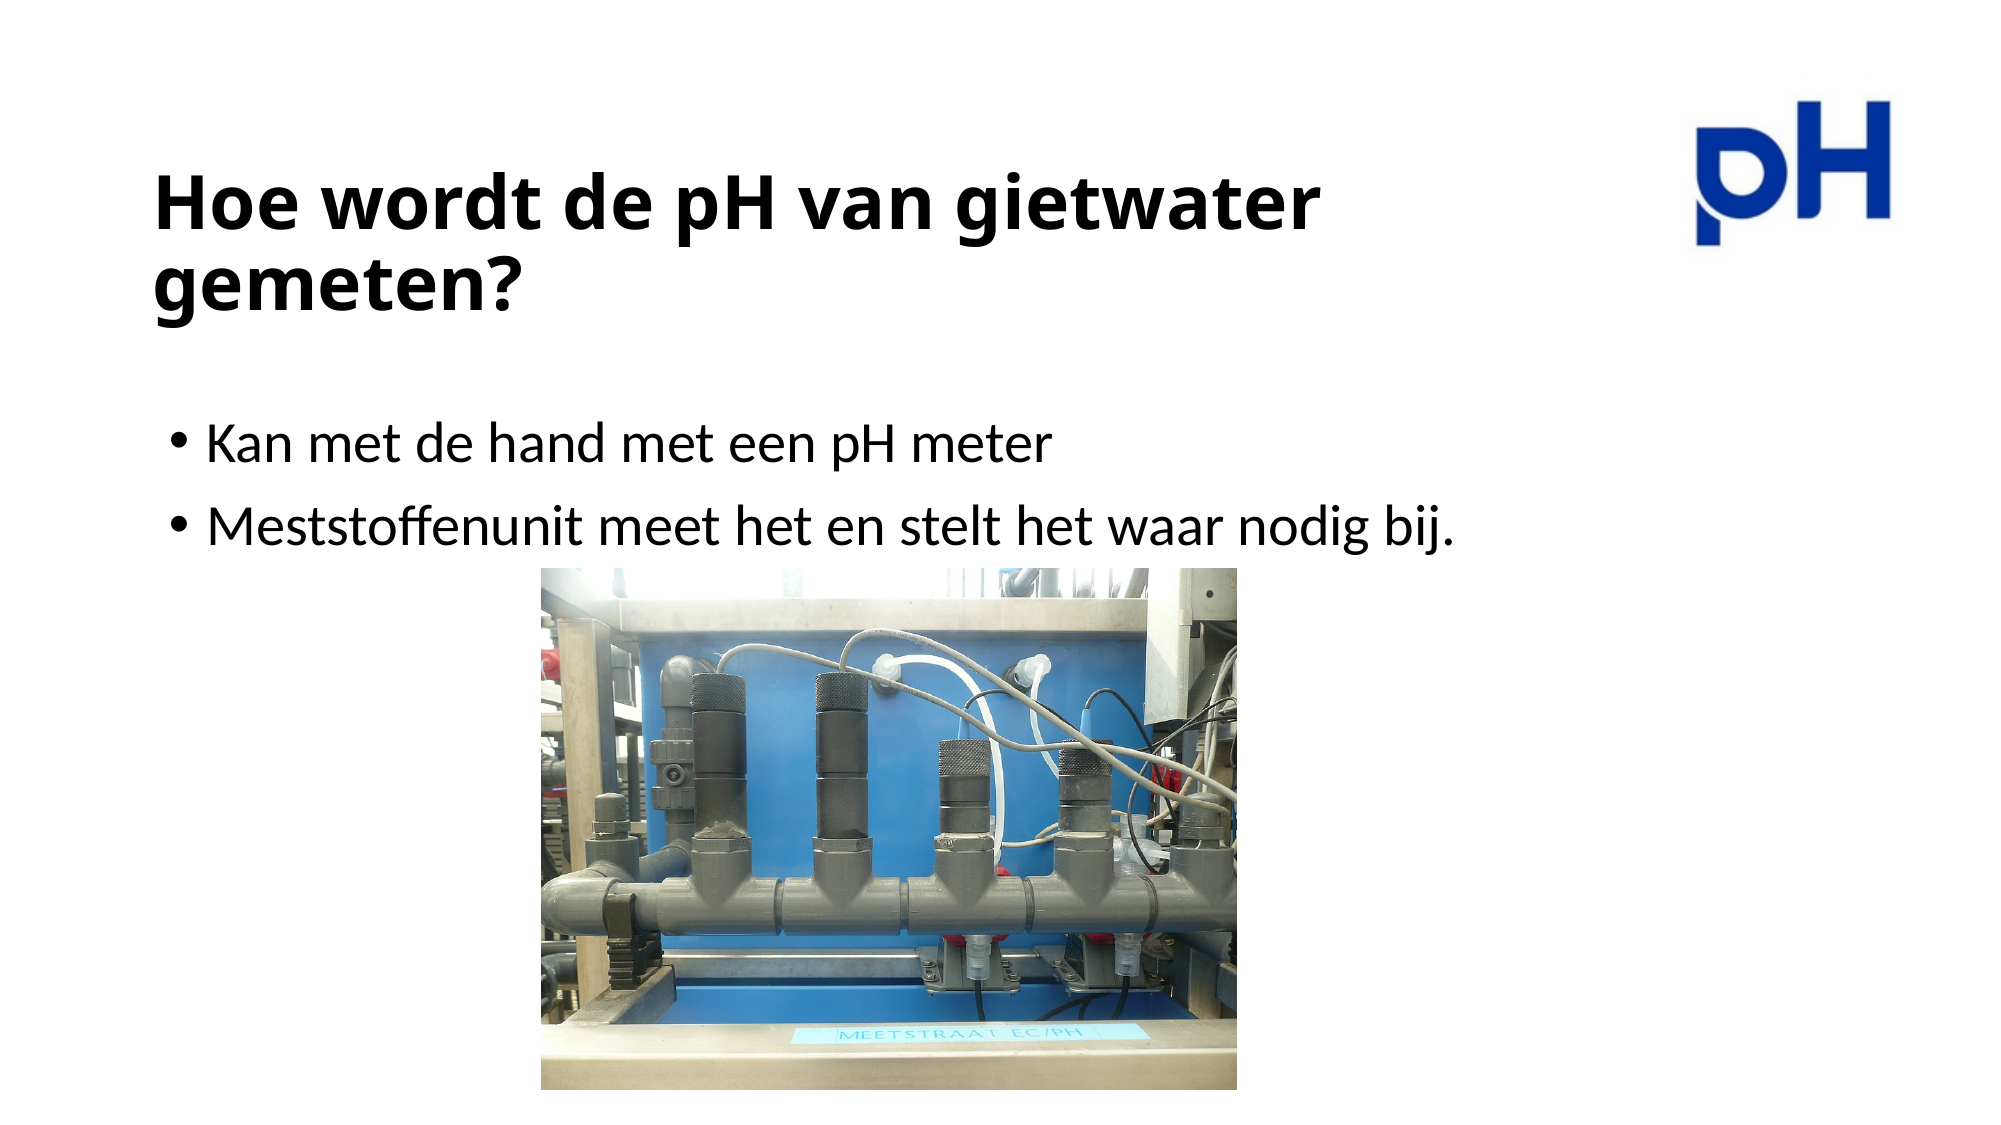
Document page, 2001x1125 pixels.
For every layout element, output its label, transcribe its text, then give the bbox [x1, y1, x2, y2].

picture [541, 568, 1237, 1090]
title Hoe wordt de pH van gietwater gemeten? [137, 136, 1863, 355]
picture [1616, 0, 1968, 352]
list Kan met de hand met een pH meter Meststoffenunit meet het en stelt het waar nodig bij. [153, 404, 1863, 1014]
